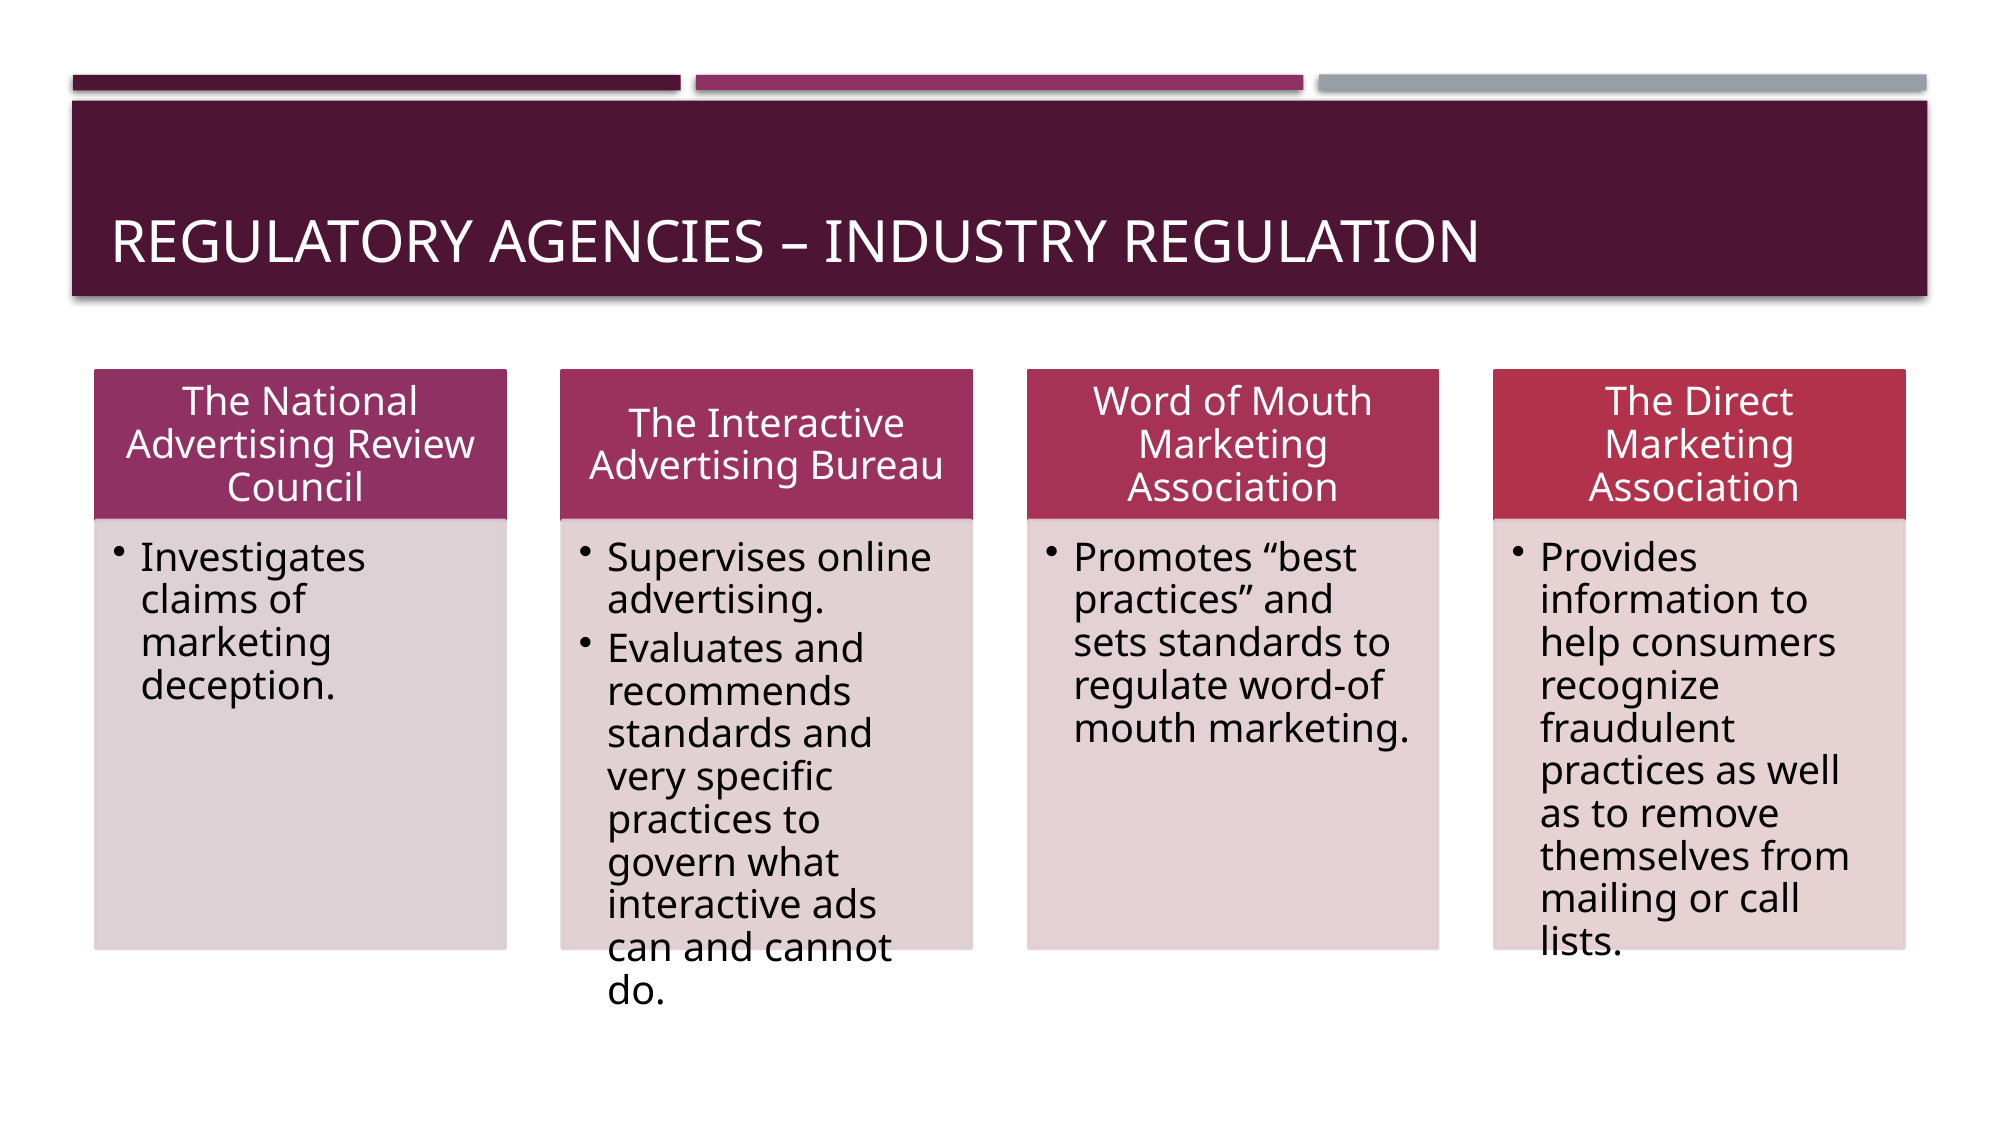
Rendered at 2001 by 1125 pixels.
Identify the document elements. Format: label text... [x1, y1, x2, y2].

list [94, 357, 1906, 962]
title Regulatory agencies – Industry regulation [95, 115, 1905, 282]
